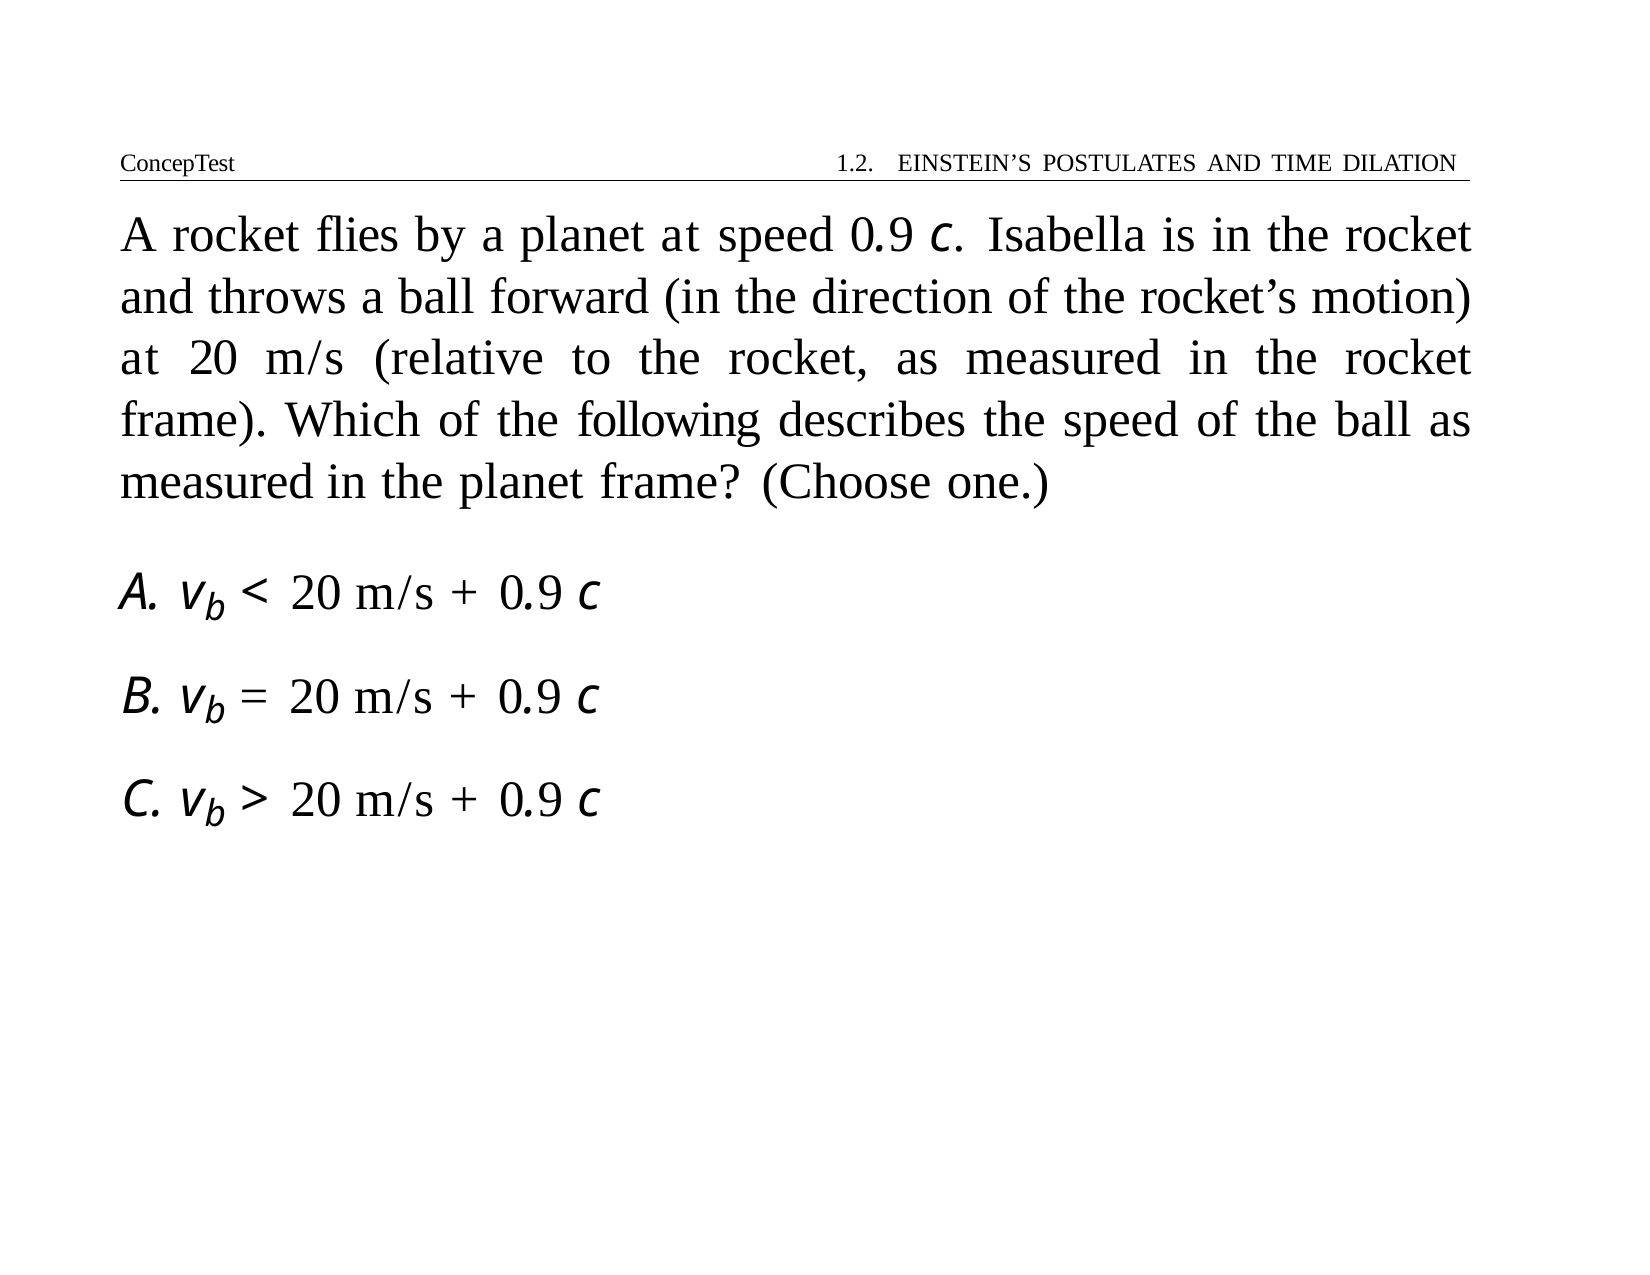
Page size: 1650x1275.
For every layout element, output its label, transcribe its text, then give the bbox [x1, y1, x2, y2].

text_box ConcepTest 1.2. EINSTEIN’S POSTULATES AND TIME DILATION [117, 144, 1473, 176]
text_box vb < 20 m/s + 0.9 c vb = 20 m/s + 0.9 c vb > 20 m/s + 0.9 c [113, 521, 603, 835]
list A rocket flies by a planet at speed 0.9 c. Isabella is in the rocket and throws a ball forward (in the direction of the rocket’s motion) at 20 m/s (relative to the rocket, as measured in the rocket frame). Which of the following describes the speed of the ball as measured in the planet frame? (Choose one.) [117, 198, 1473, 925]
